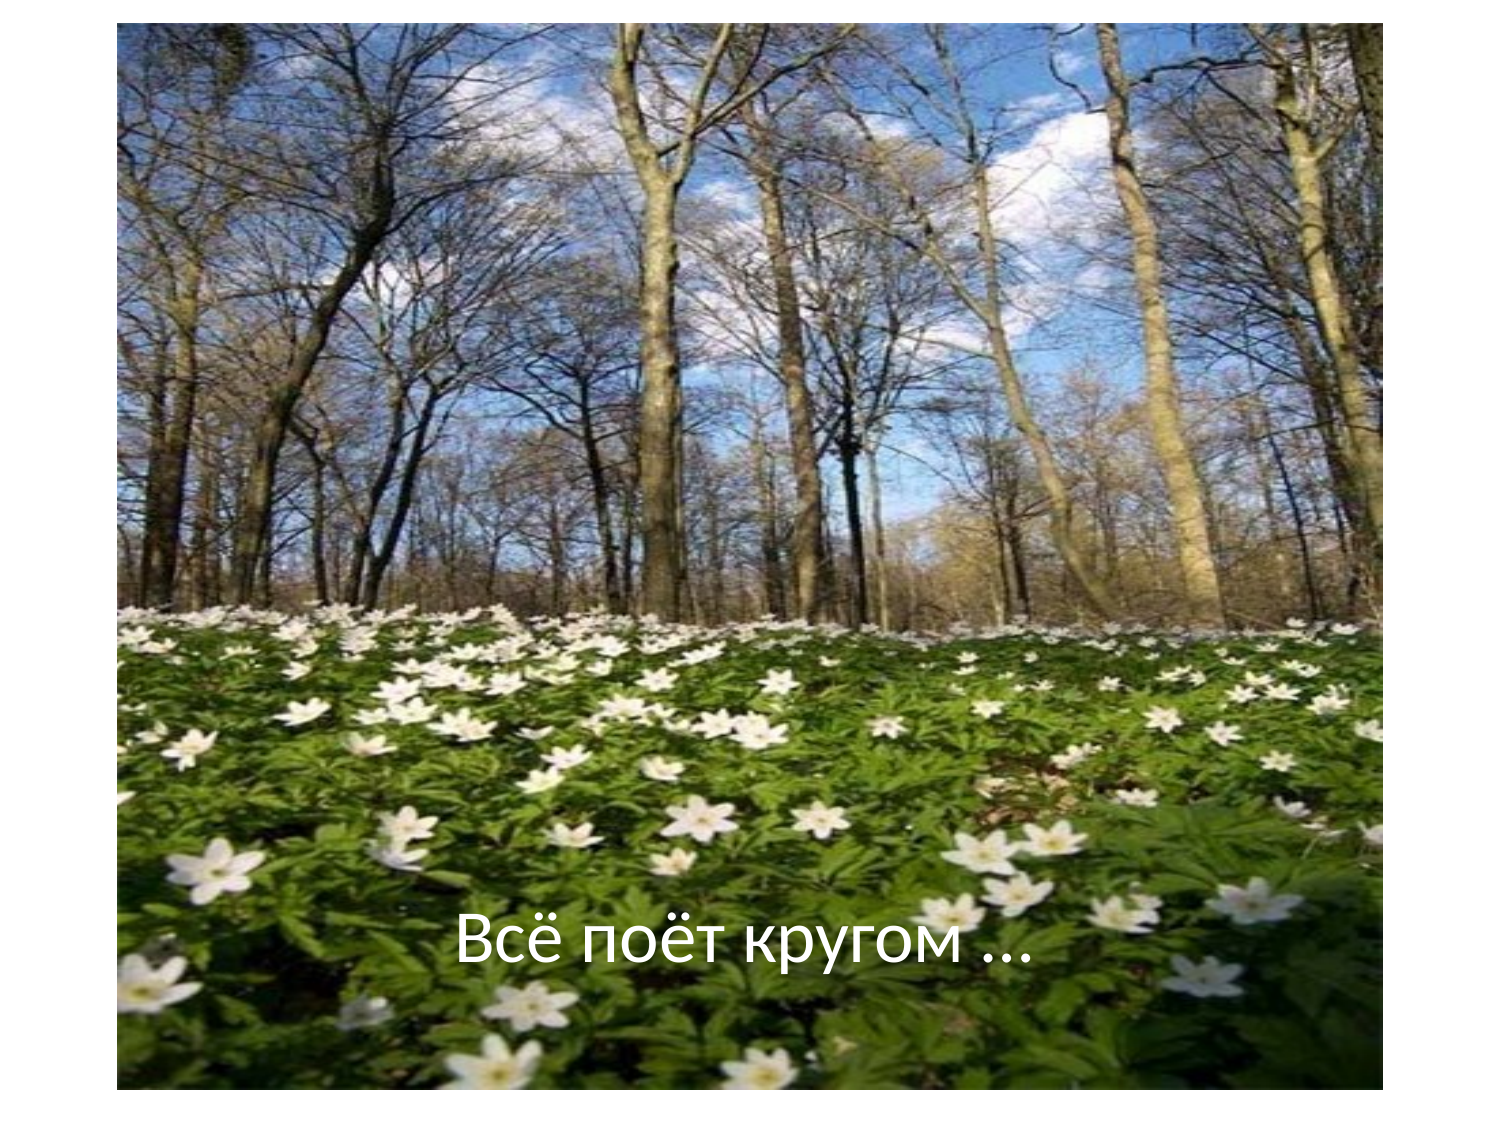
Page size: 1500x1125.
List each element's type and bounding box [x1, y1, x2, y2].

picture [116, 23, 1383, 1091]
